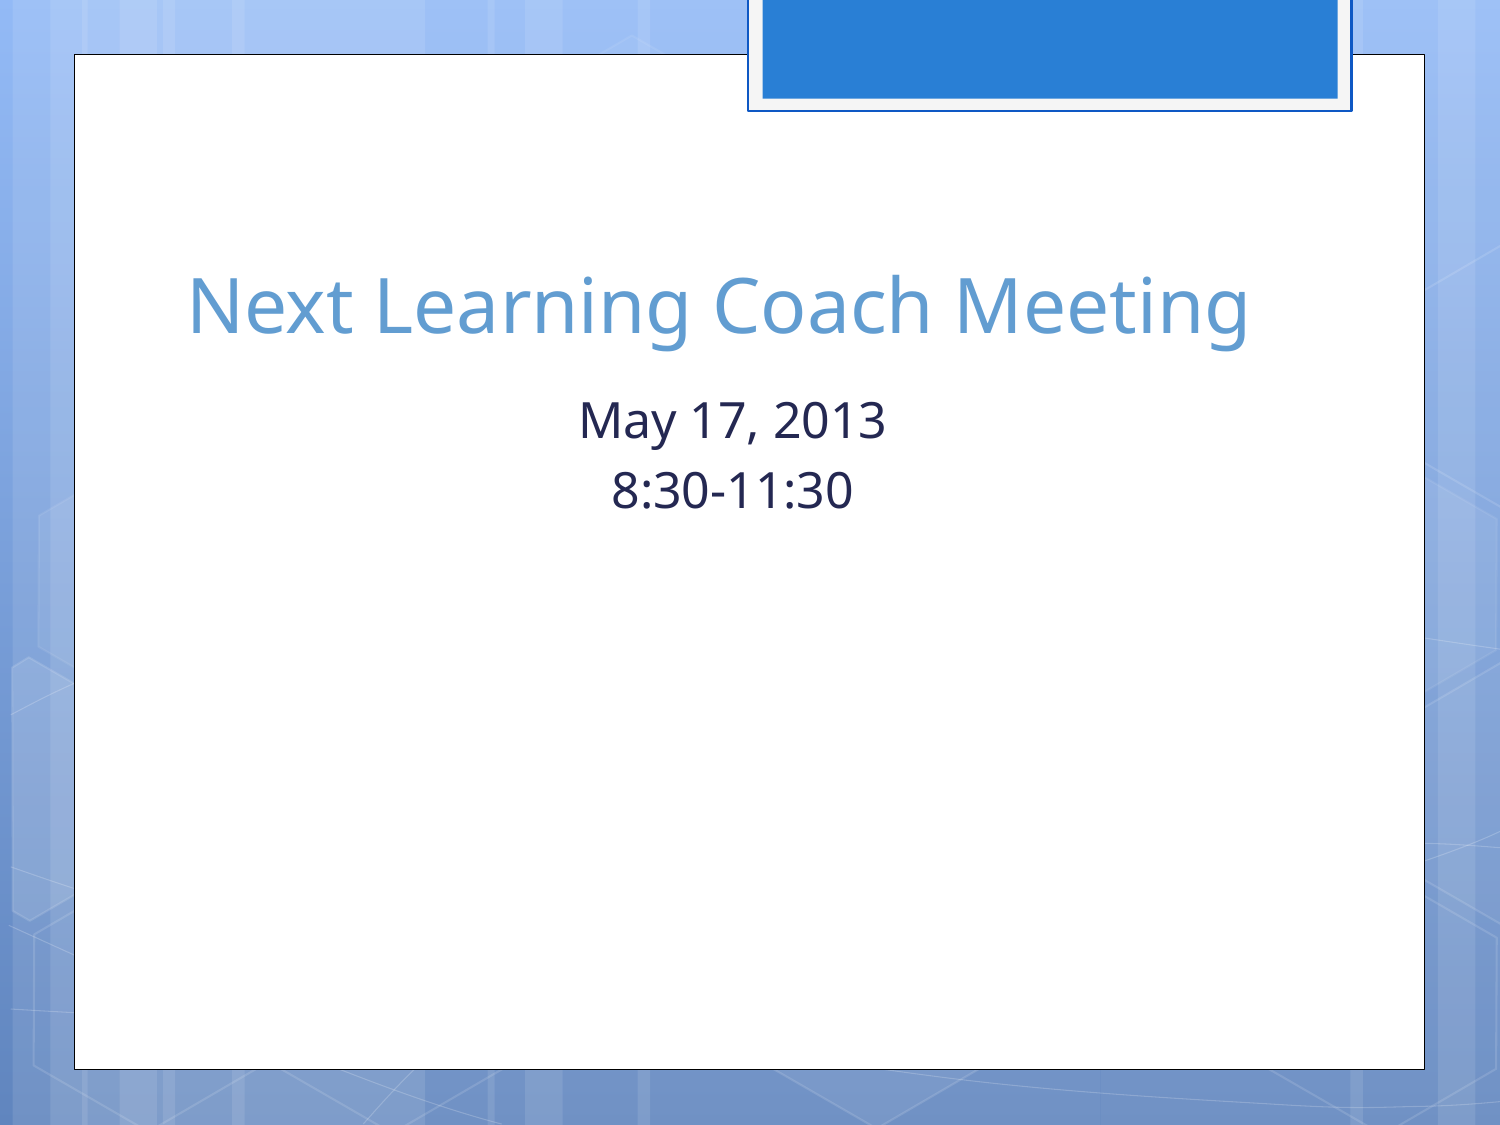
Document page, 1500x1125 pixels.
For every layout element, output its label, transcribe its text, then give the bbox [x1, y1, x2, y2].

title Next Learning Coach Meeting [171, 168, 1324, 357]
list May 17, 2013 8:30-11:30 [171, 381, 1283, 957]
